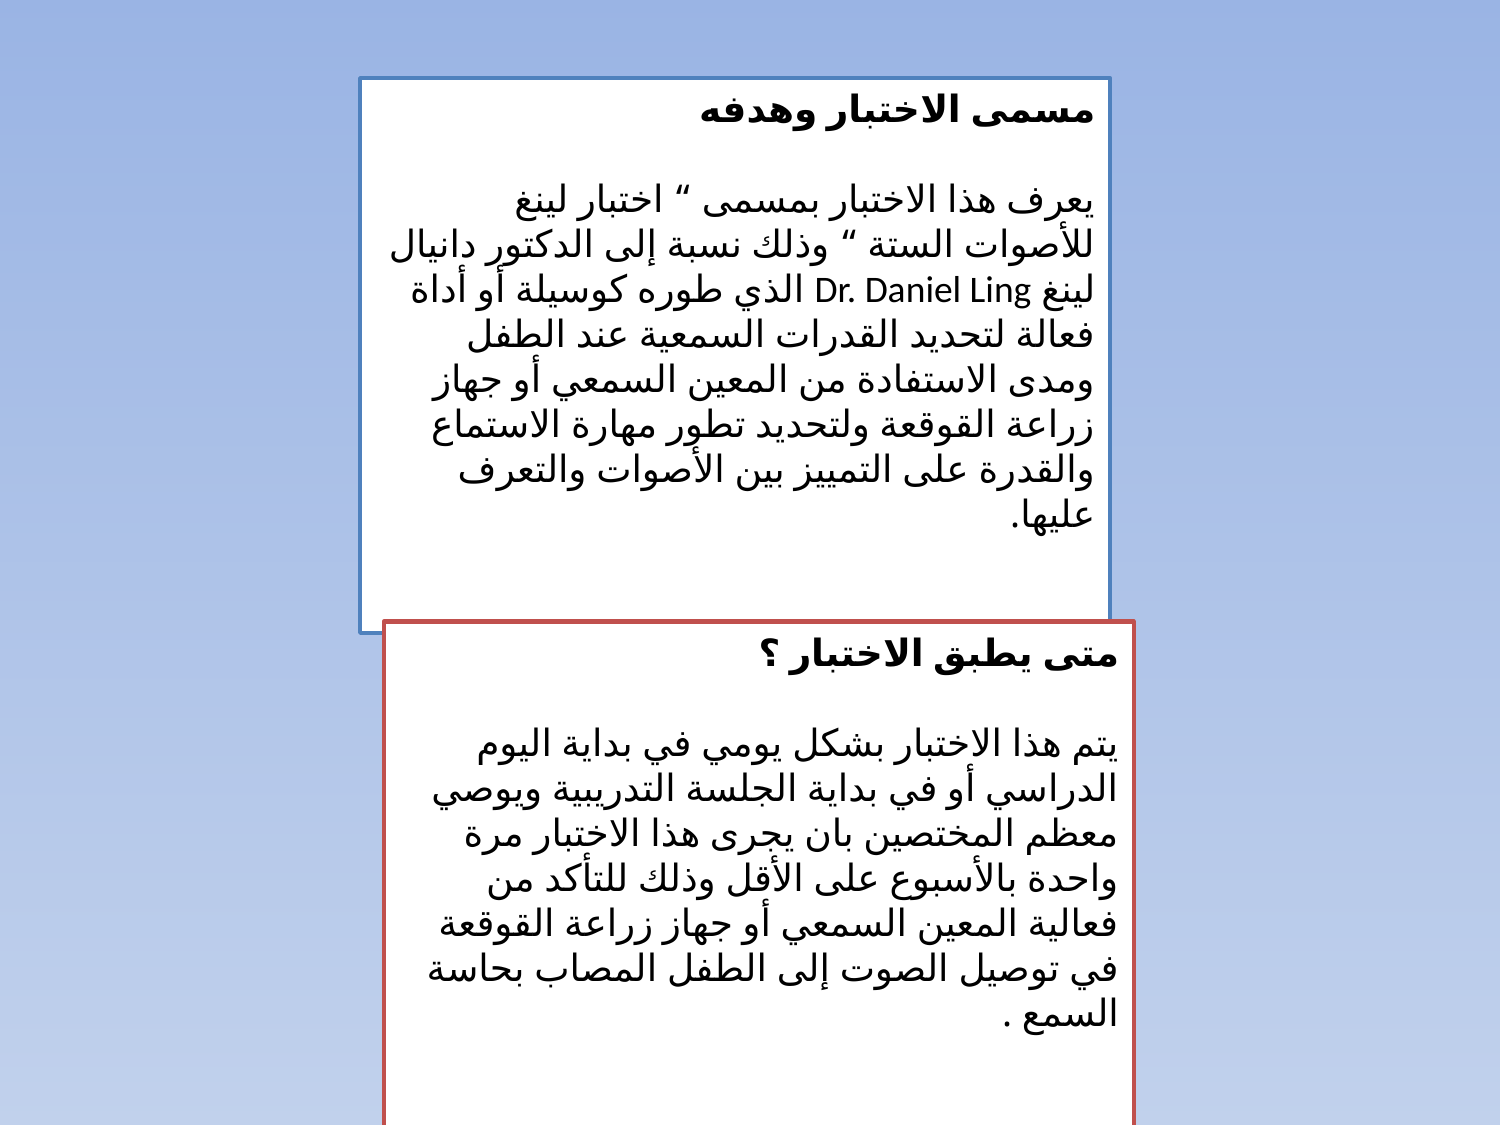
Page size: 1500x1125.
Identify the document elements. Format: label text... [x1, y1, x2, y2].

text_box مسمى الاختبار وهدفه يعرف هذا الاختبار بمسمى “ اختبار لينغ للأصوات الستة “ وذلك نسبة إلى الدكتور دانيال لينغ Dr. Daniel Ling الذي طوره كوسيلة أو أداة فعالة لتحديد القدرات السمعية عند الطفل ومدى الاستفادة من المعين السمعي أو جهاز زراعة القوقعة ولتحديد تطور مهارة الاستماع والقدرة على التمييز بين الأصوات والتعرف عليها. [358, 76, 1112, 635]
text_box متى يطبق الاختبار ؟ يتم هذا الاختبار بشكل يومي في بداية اليوم الدراسي أو في بداية الجلسة التدريبية ويوصي معظم المختصين بان يجرى هذا الاختبار مرة واحدة بالأسبوع على الأقل وذلك للتأكد من فعالية المعين السمعي أو جهاز زراعة القوقعة في توصيل الصوت إلى الطفل المصاب بحاسة السمع . [382, 619, 1136, 1125]
